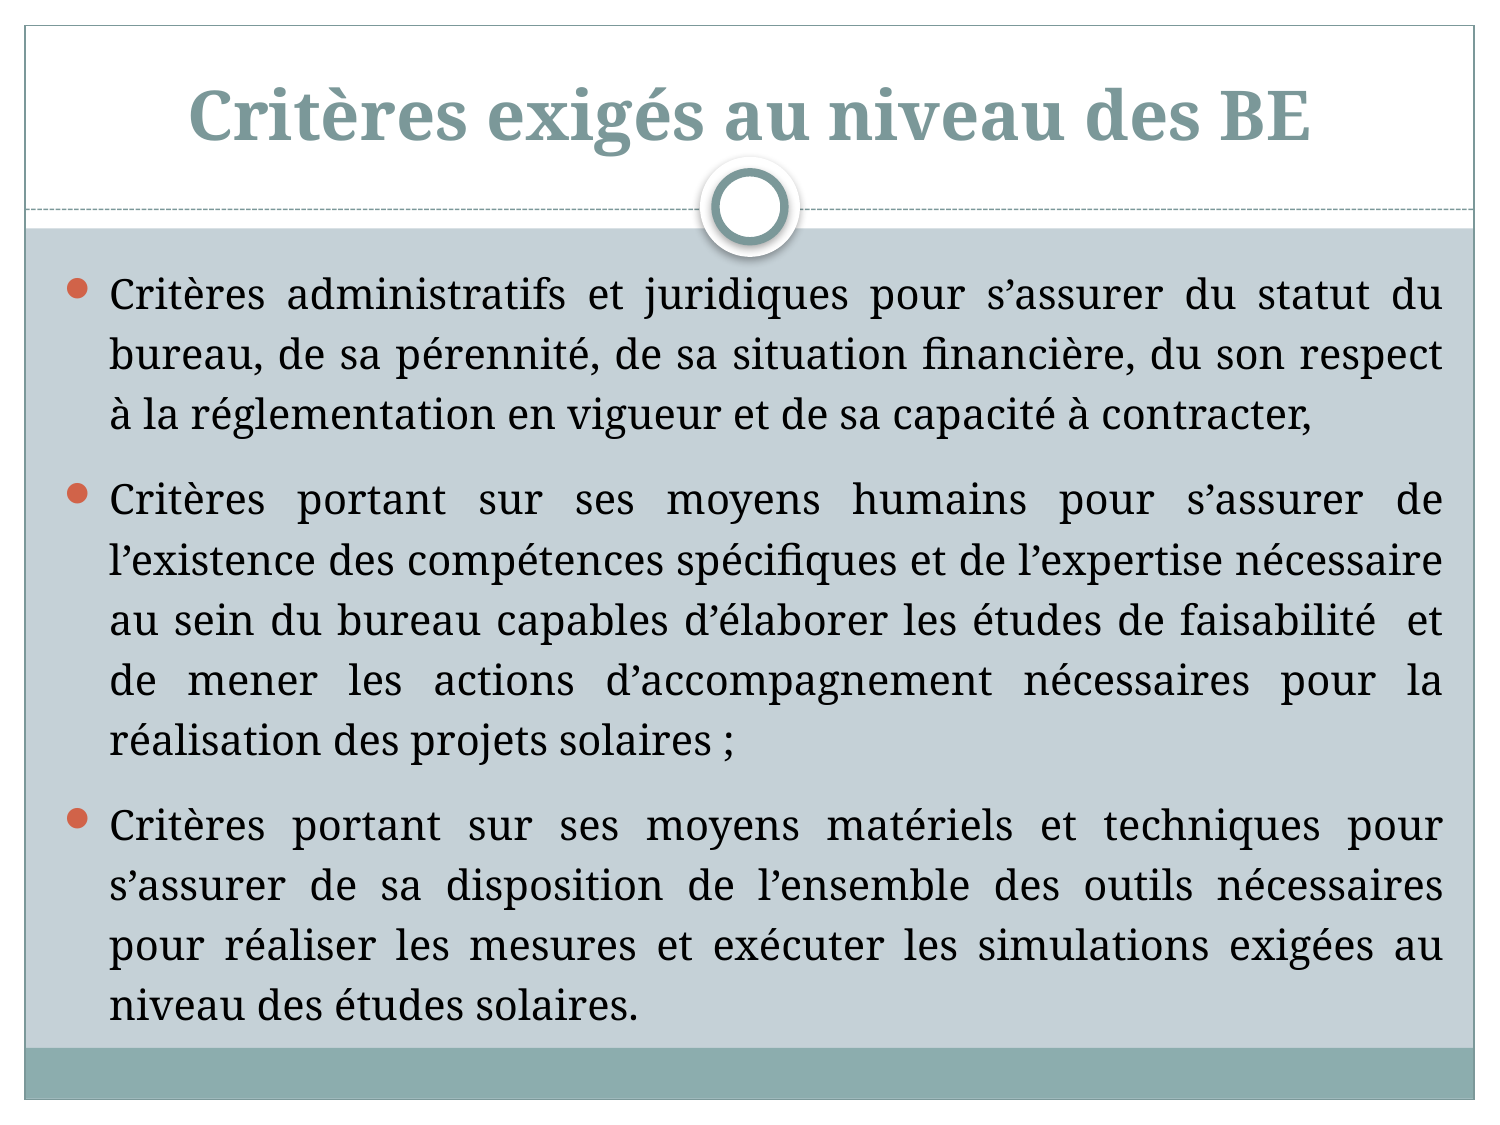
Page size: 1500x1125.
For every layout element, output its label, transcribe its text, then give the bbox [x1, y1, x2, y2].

list Critères administratifs et juridiques pour s’assurer du statut du bureau, de sa pérennité, de sa situation financière, du son respect à la réglementation en vigueur et de sa capacité à contracter, Critères portant sur ses moyens humains pour s’assurer de l’existence des compétences spécifiques et de l’expertise nécessaire au sein du bureau capables d’élaborer les études de faisabilité et de mener les actions d’accompagnement nécessaires pour la réalisation des projets solaires ; Critères portant sur ses moyens matériels et techniques pour s’assurer de sa disposition de l’ensemble des outils nécessaires pour réaliser les mesures et exécuter les simulations exigées au niveau des études solaires. [49, 250, 1459, 1071]
title Critères exigés au niveau des BE [49, 37, 1450, 162]
